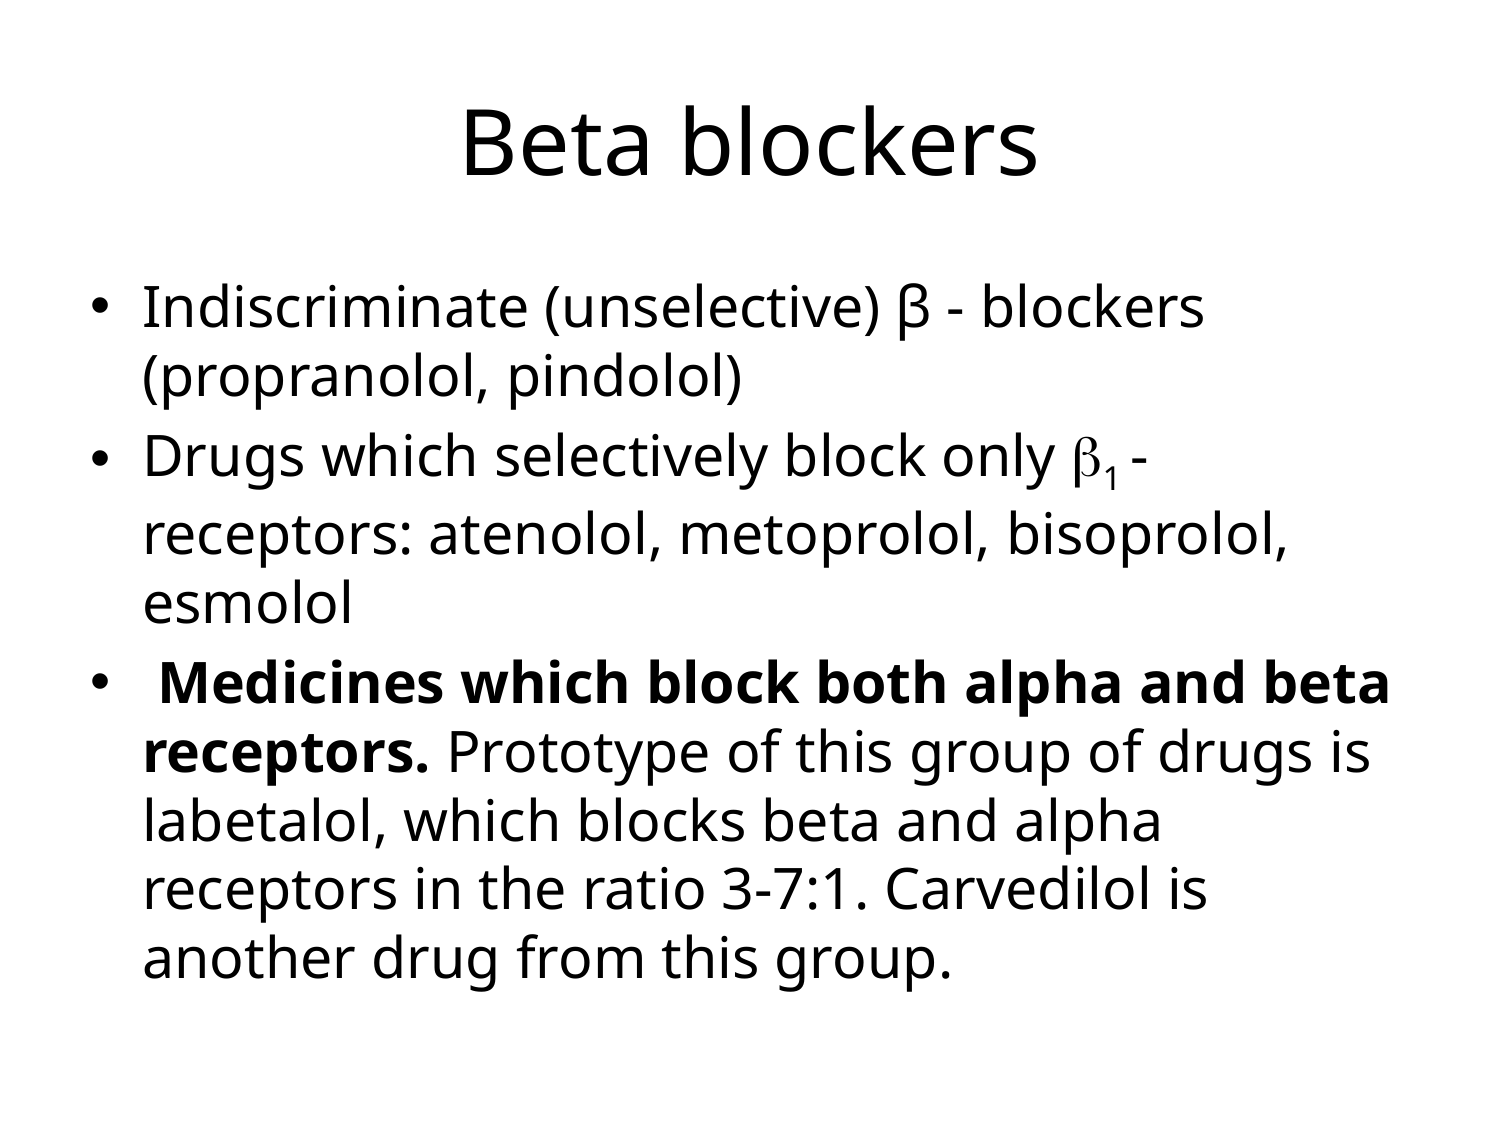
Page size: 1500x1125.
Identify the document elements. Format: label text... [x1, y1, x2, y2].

title Beta blockers [75, 45, 1425, 233]
list Indiscriminate (unselective) β - blockers (propranolol, pindolol) Drugs which selectively block only 1 -receptors: atenolol, metoprolol, bisoprolol, esmolol Medicines which block both alpha and beta receptors. Prototype of this group of drugs is labetalol, which blocks beta and alpha receptors in the ratio 3-7:1. Carvedilol is another drug from this group. [75, 262, 1425, 1005]
